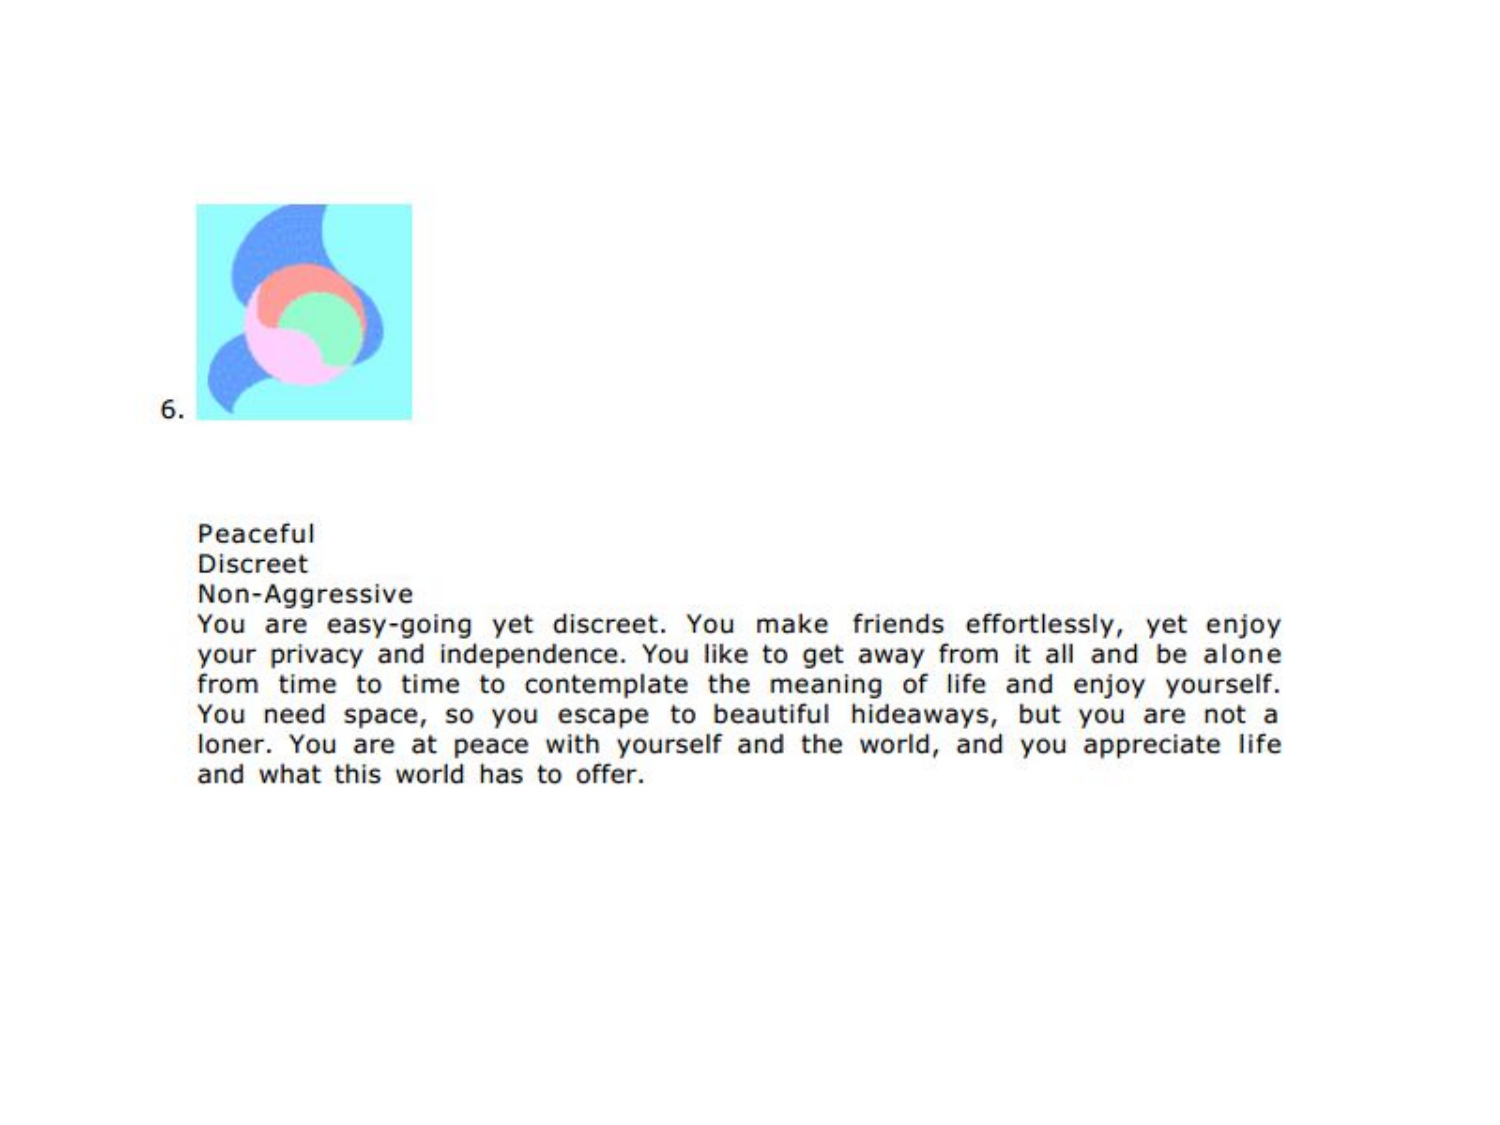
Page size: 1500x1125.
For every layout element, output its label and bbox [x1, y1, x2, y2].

picture [74, 184, 1356, 448]
picture [112, 495, 1394, 821]
